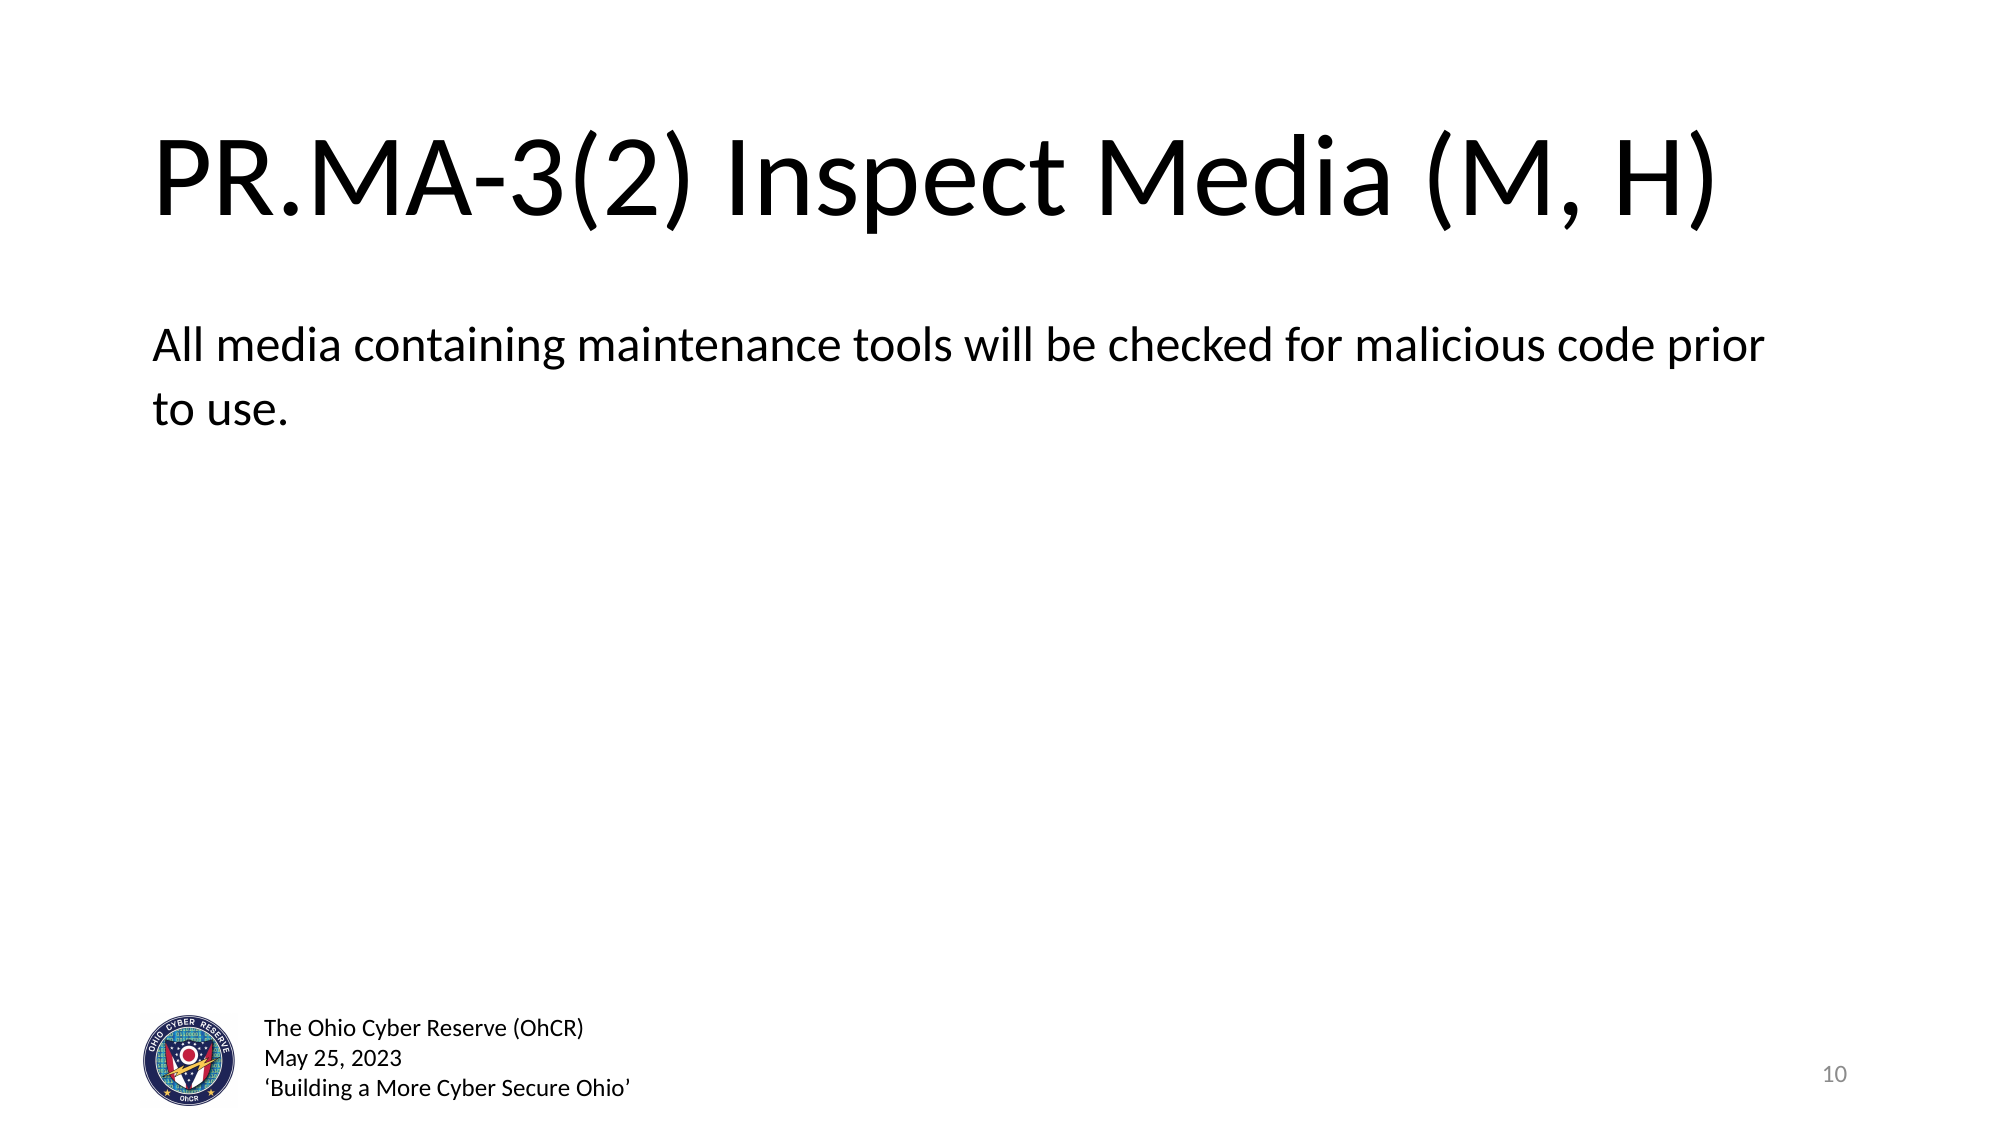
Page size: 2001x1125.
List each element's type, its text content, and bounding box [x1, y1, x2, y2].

text_box The Ohio Cyber Reserve (OhCR) May 25, 2023 ‘Building a More Cyber Secure Ohio’ [249, 1004, 647, 1109]
picture [140, 1013, 238, 1108]
slide_number 10 [1412, 1042, 1863, 1103]
title PR.MA-3(2) Inspect Media (M, H) [137, 59, 1863, 278]
list All media containing maintenance tools will be checked for malicious code prior to use. [137, 299, 1820, 1023]
